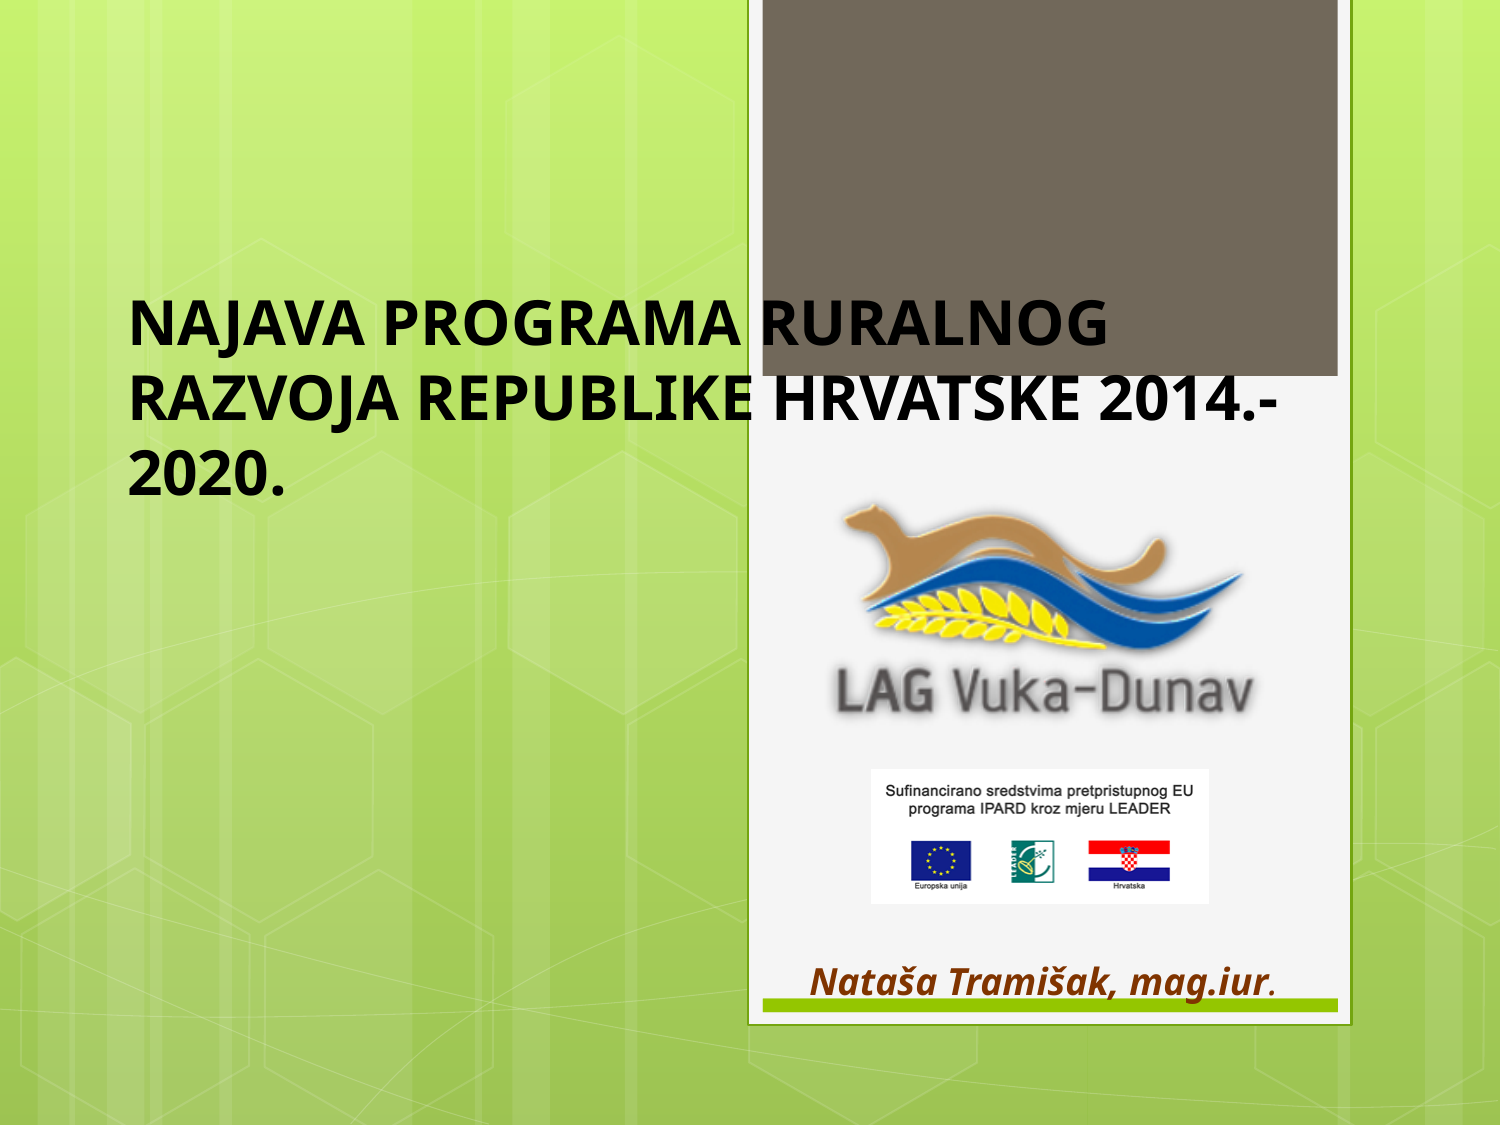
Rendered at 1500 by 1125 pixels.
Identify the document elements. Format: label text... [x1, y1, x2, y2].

text_box Nataša Tramišak, mag.iur. [679, 904, 1409, 1011]
picture [871, 768, 1209, 905]
title NAJAVA PROGRAMA RURALNOG RAZVOJA REPUBLIKE HRVATSKE 2014.-2020. [112, 196, 1388, 681]
picture [820, 491, 1270, 738]
